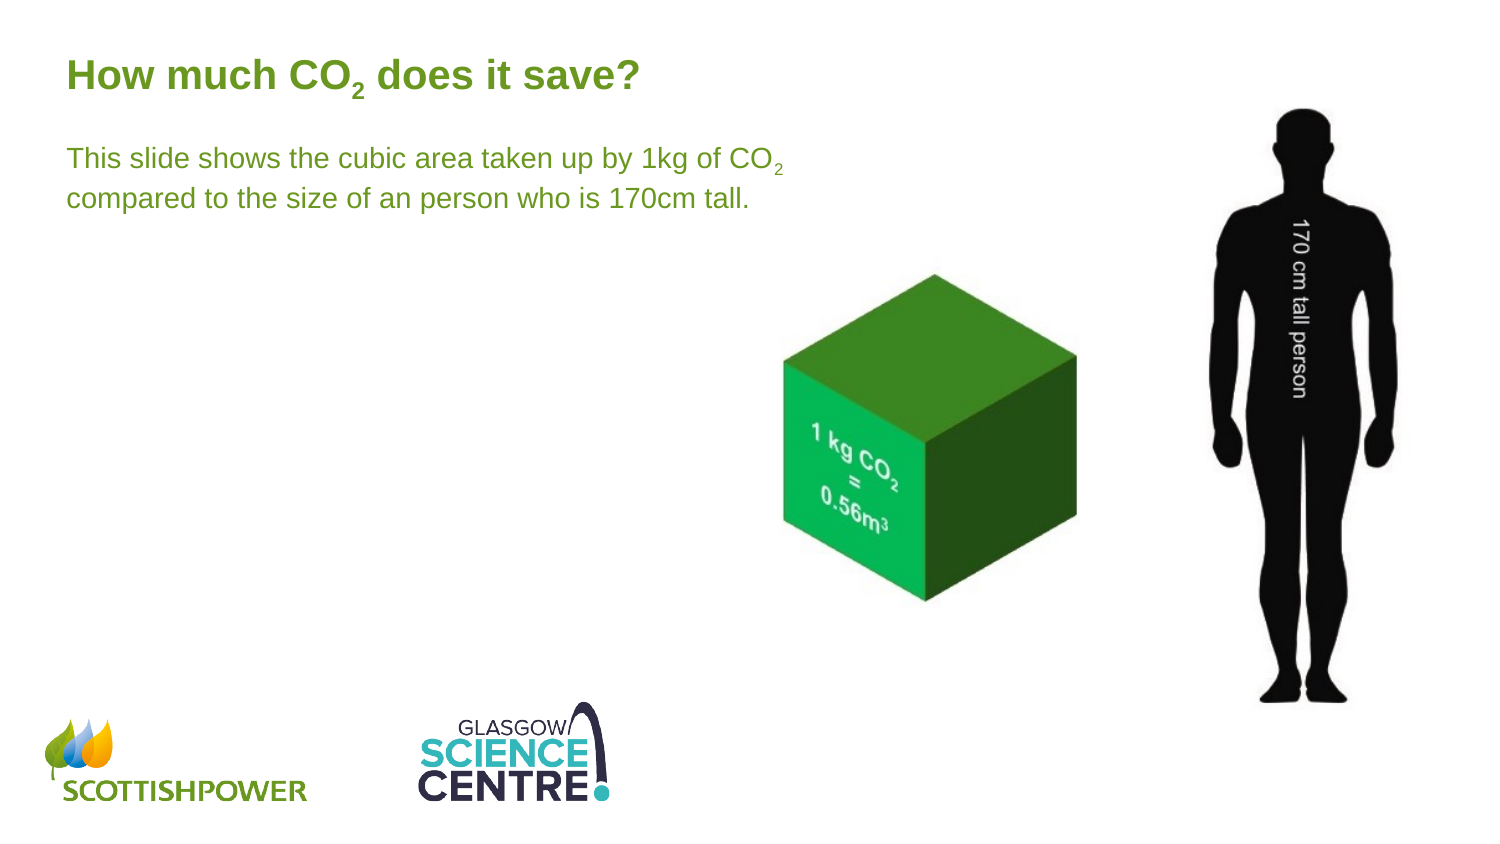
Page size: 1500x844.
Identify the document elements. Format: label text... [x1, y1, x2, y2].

picture [1193, 78, 1436, 745]
text_box How much CO2 does it save? This slide shows the cubic area taken up by 1kg of CO2 compared to the size of an person who is 170cm tall. [51, 40, 1063, 222]
picture [0, 617, 751, 844]
picture [642, 236, 1098, 609]
